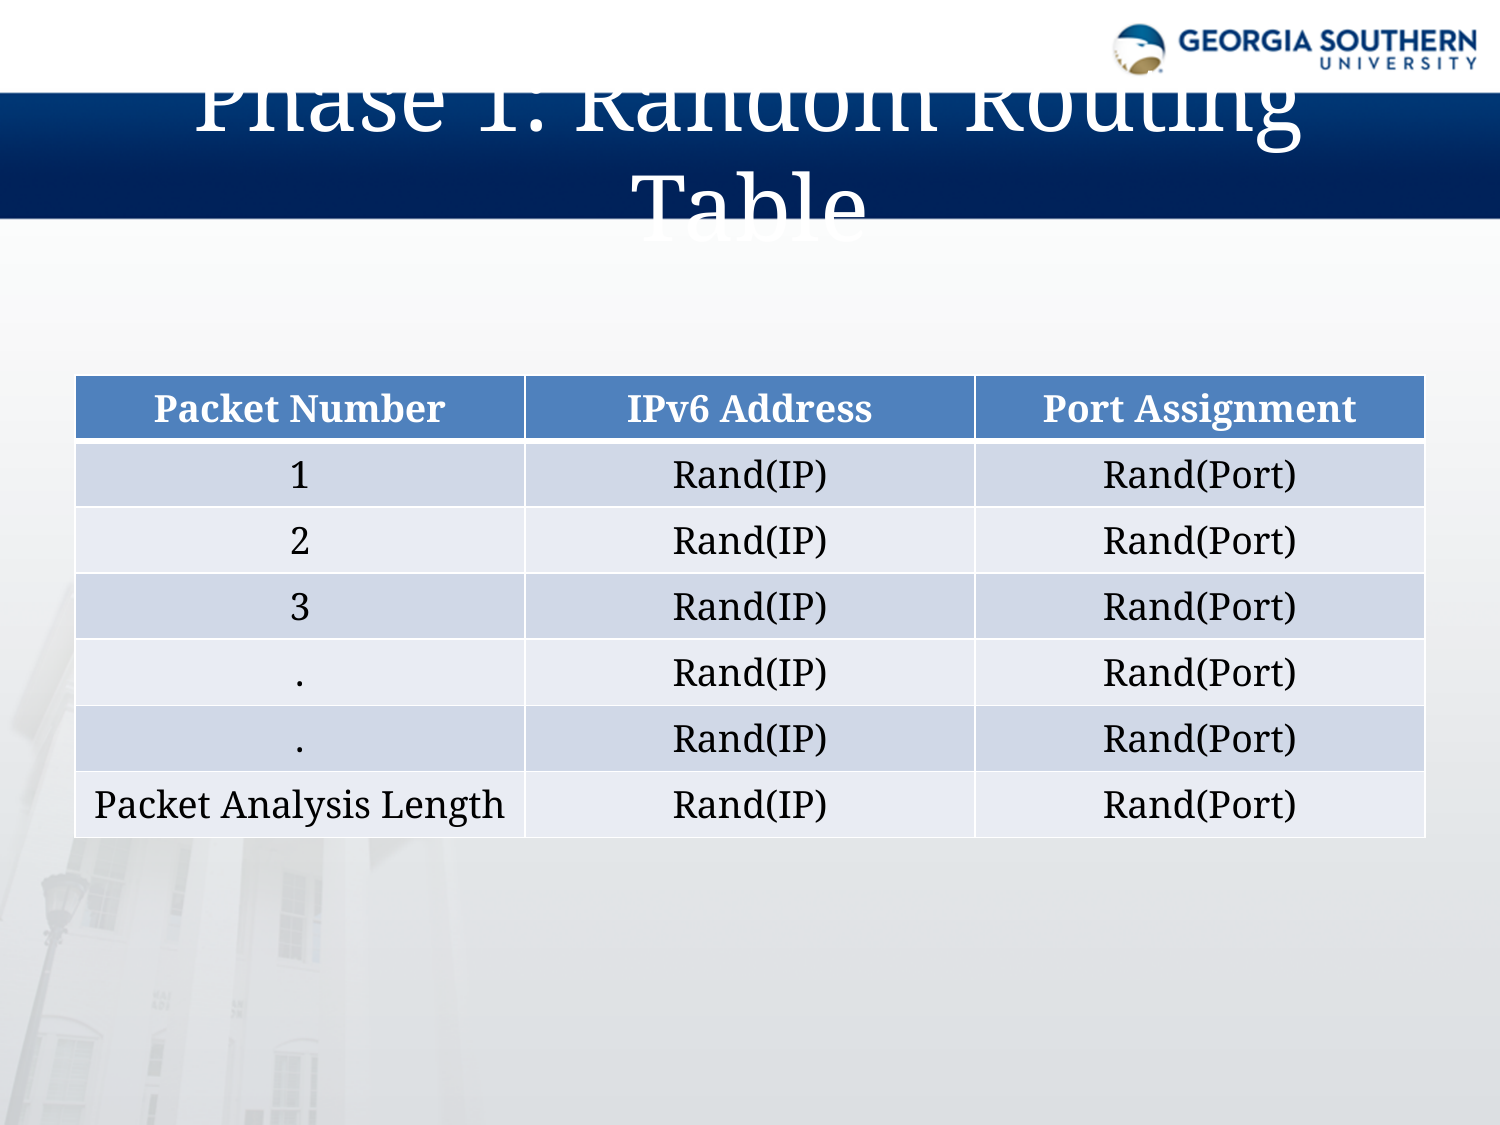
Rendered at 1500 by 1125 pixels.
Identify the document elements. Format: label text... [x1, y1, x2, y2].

table_cell . [76, 706, 524, 771]
table_cell Rand(IP) [526, 574, 974, 638]
table_cell Rand(Port) [976, 444, 1424, 506]
table_cell Rand(IP) [526, 640, 974, 705]
table_cell Rand(IP) [526, 706, 974, 771]
table_header Port Assignment [976, 376, 1424, 438]
table_cell 3 [76, 574, 524, 638]
table_cell 1 [76, 444, 524, 506]
table_cell Rand(Port) [976, 772, 1424, 837]
table_cell Rand(IP) [526, 508, 974, 572]
table_cell Rand(Port) [976, 640, 1424, 705]
table_header IPv6 Address [526, 376, 974, 438]
table_cell . [76, 640, 524, 705]
table_cell 2 [76, 508, 524, 572]
table_cell Packet Analysis Length [76, 772, 524, 837]
table_cell Rand(Port) [976, 706, 1424, 771]
picture [0, 0, 1500, 1125]
table_header Packet Number [76, 376, 524, 438]
table_cell Rand(IP) [526, 444, 974, 506]
table_cell Rand(Port) [976, 508, 1424, 572]
table_cell Rand(IP) [526, 772, 974, 837]
table_cell Rand(Port) [976, 574, 1424, 638]
title Phase 1: Random Routing Table [75, 56, 1425, 244]
